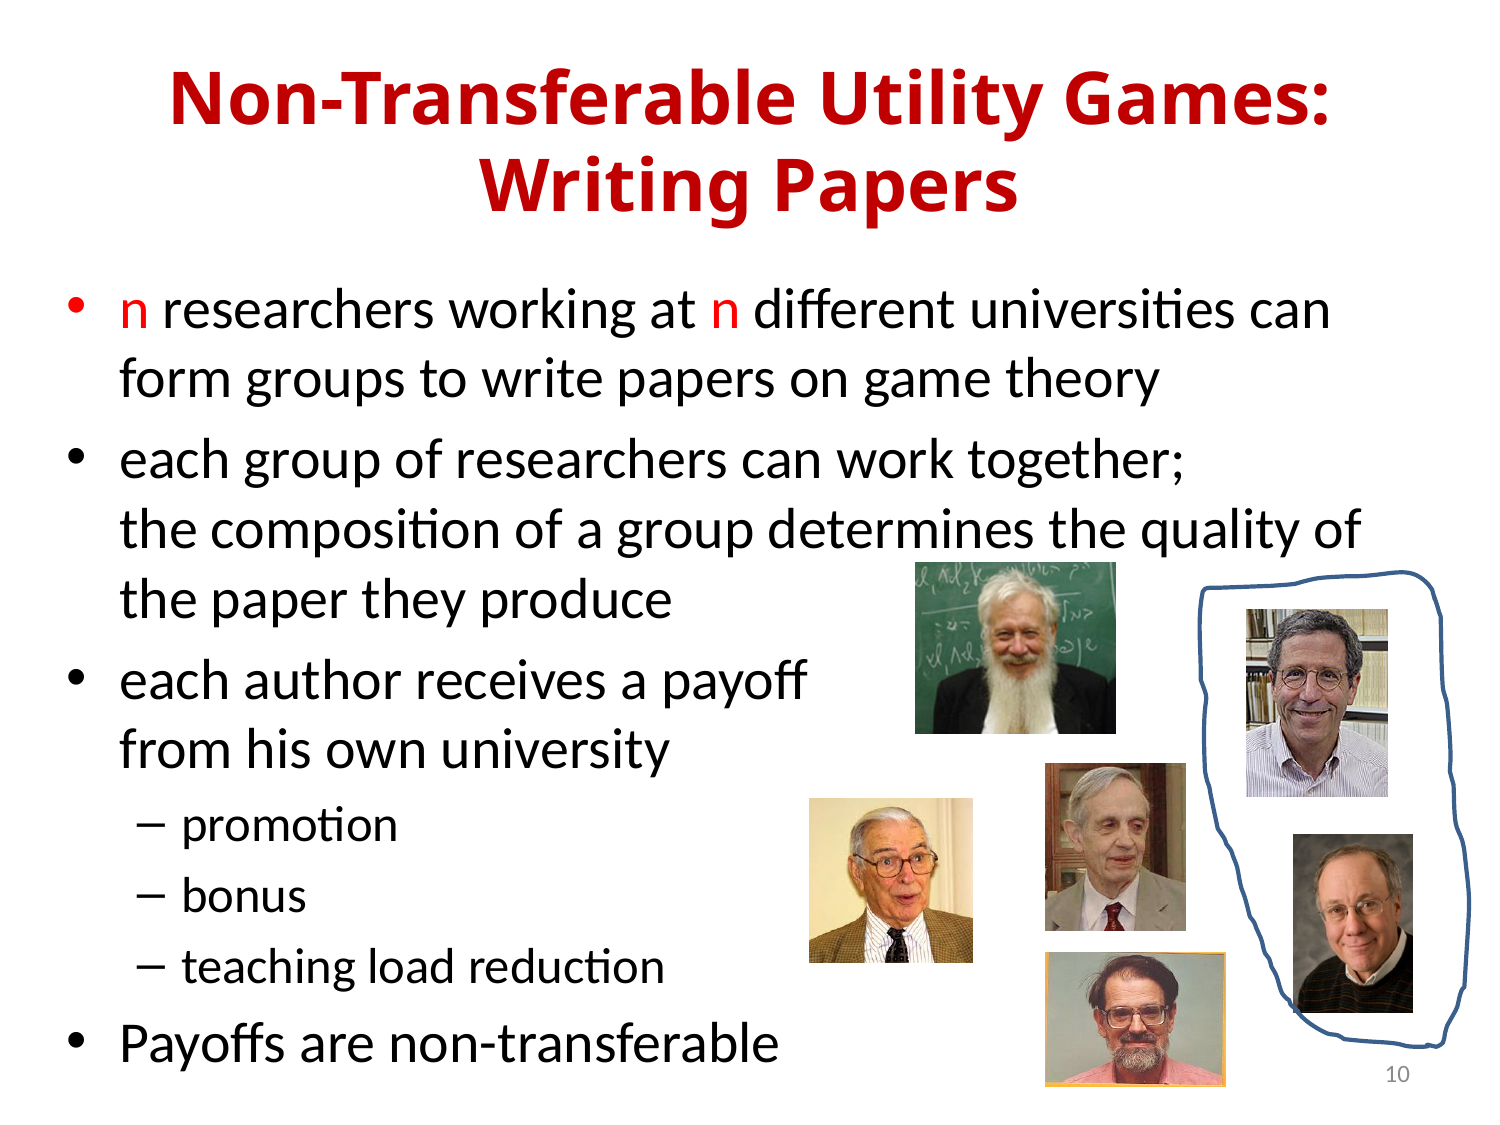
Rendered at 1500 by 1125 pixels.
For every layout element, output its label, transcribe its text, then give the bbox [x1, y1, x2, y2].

picture [1245, 609, 1388, 797]
text_box [1197, 570, 1472, 1049]
picture [915, 562, 1116, 734]
picture [1045, 763, 1187, 931]
picture [1045, 952, 1227, 1087]
list n researchers working at n different universities can form groups to write papers on game theory each group of researchers can work together; the composition of a group determines the quality of the paper they produce each author receives a payoff from his own university promotion bonus teaching load reduction Payoffs are non-transferable [51, 262, 1436, 1083]
picture [808, 798, 973, 964]
slide_number 10 [1074, 1042, 1425, 1103]
picture [1293, 833, 1413, 1013]
title Non-Transferable Utility Games: Writing Papers [75, 45, 1425, 233]
